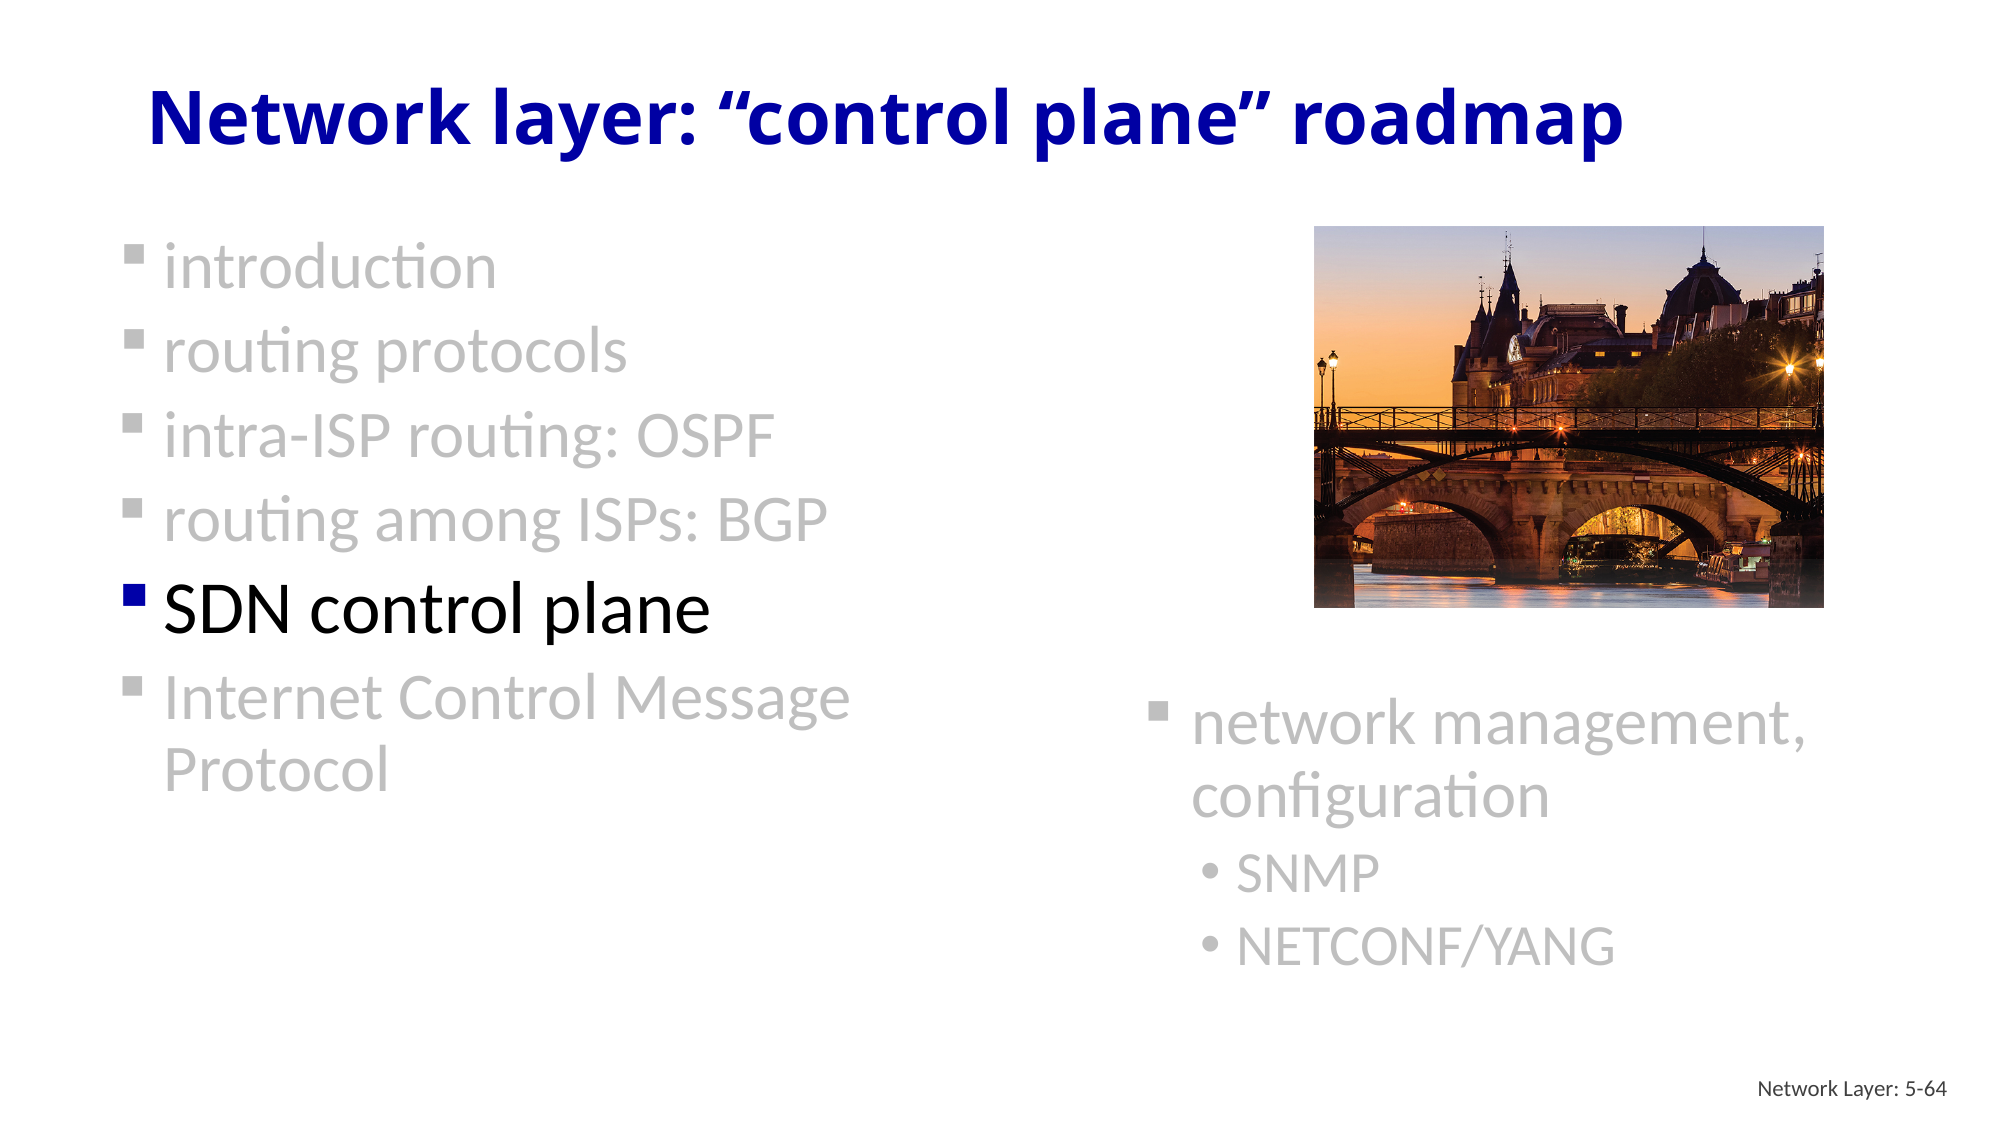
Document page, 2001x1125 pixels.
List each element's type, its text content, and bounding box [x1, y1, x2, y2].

text_box introduction routing protocols intra-ISP routing: OSPF routing among ISPs: BGP SDN control plane Internet Control Message Protocol [102, 223, 1017, 1050]
picture [1314, 226, 1824, 608]
title Network layer: “control plane” roadmap [131, 47, 1856, 195]
text_box network management, configuration SNMP NETCONF/YANG [1109, 679, 1941, 998]
slide_number Network Layer: 5-64 [1512, 1056, 1963, 1117]
